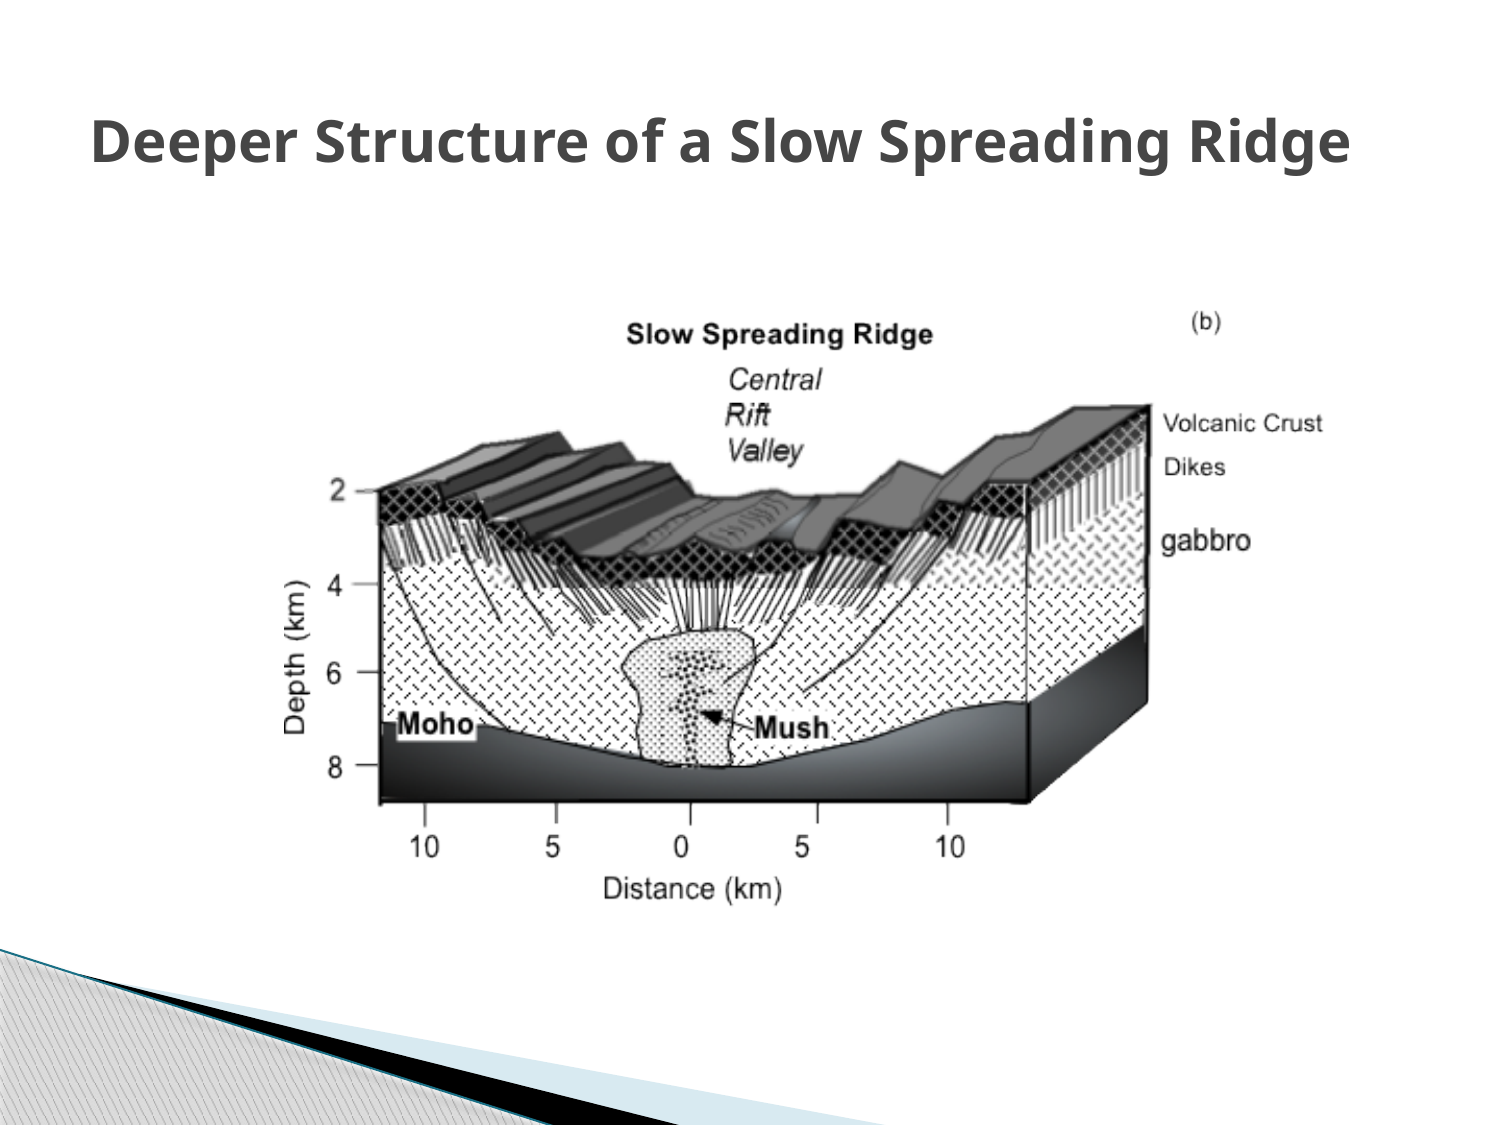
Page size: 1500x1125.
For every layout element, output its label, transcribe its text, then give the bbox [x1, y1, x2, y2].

title Deeper Structure of a Slow Spreading Ridge [75, 45, 1425, 233]
picture [283, 307, 1329, 911]
